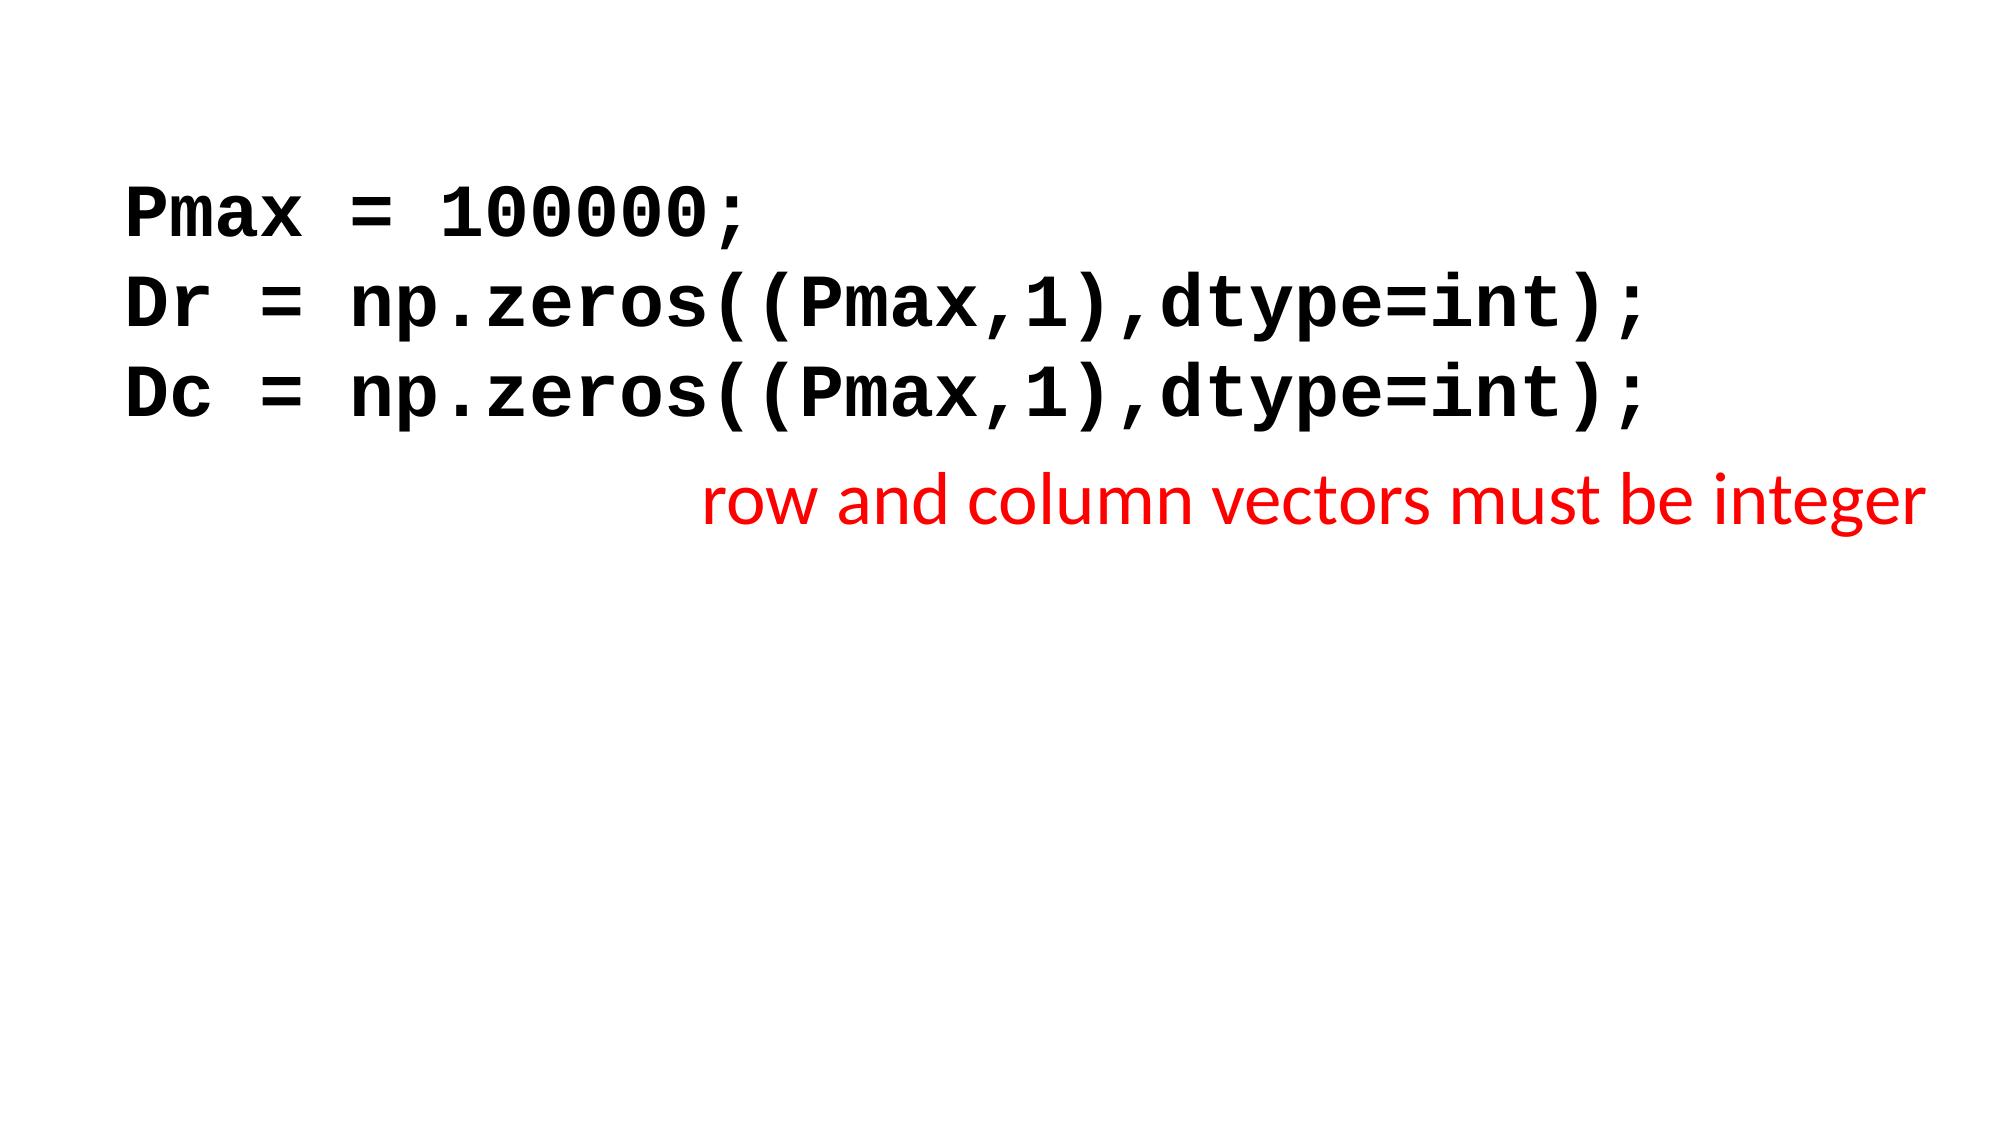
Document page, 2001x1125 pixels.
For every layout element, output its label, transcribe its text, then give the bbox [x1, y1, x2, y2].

text_box Pmax = 100000; Dr = np.zeros((Pmax,1),dtype=int); Dc = np.zeros((Pmax,1),dtype=int); [109, 154, 1827, 440]
text_box row and column vectors must be integer [686, 442, 1970, 547]
